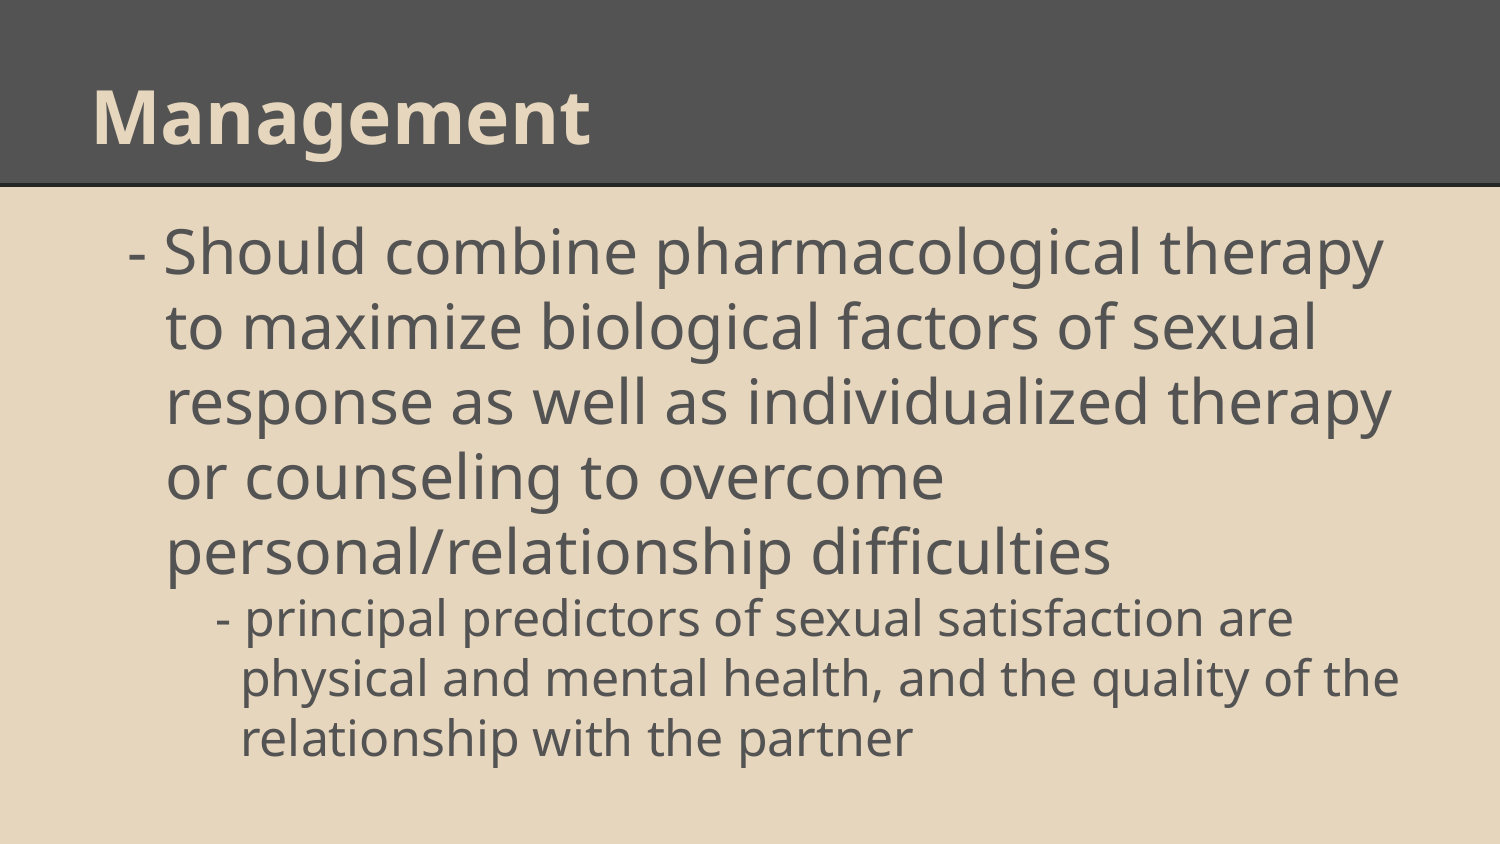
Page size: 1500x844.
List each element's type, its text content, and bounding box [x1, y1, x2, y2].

title Management [75, 33, 1425, 175]
list - Should combine pharmacological therapy to maximize biological factors of sexual response as well as individualized therapy or counseling to overcome personal/relationship difficulties - principal predictors of sexual satisfaction are physical and mental health, and the quality of the relationship with the partner [75, 196, 1425, 808]
